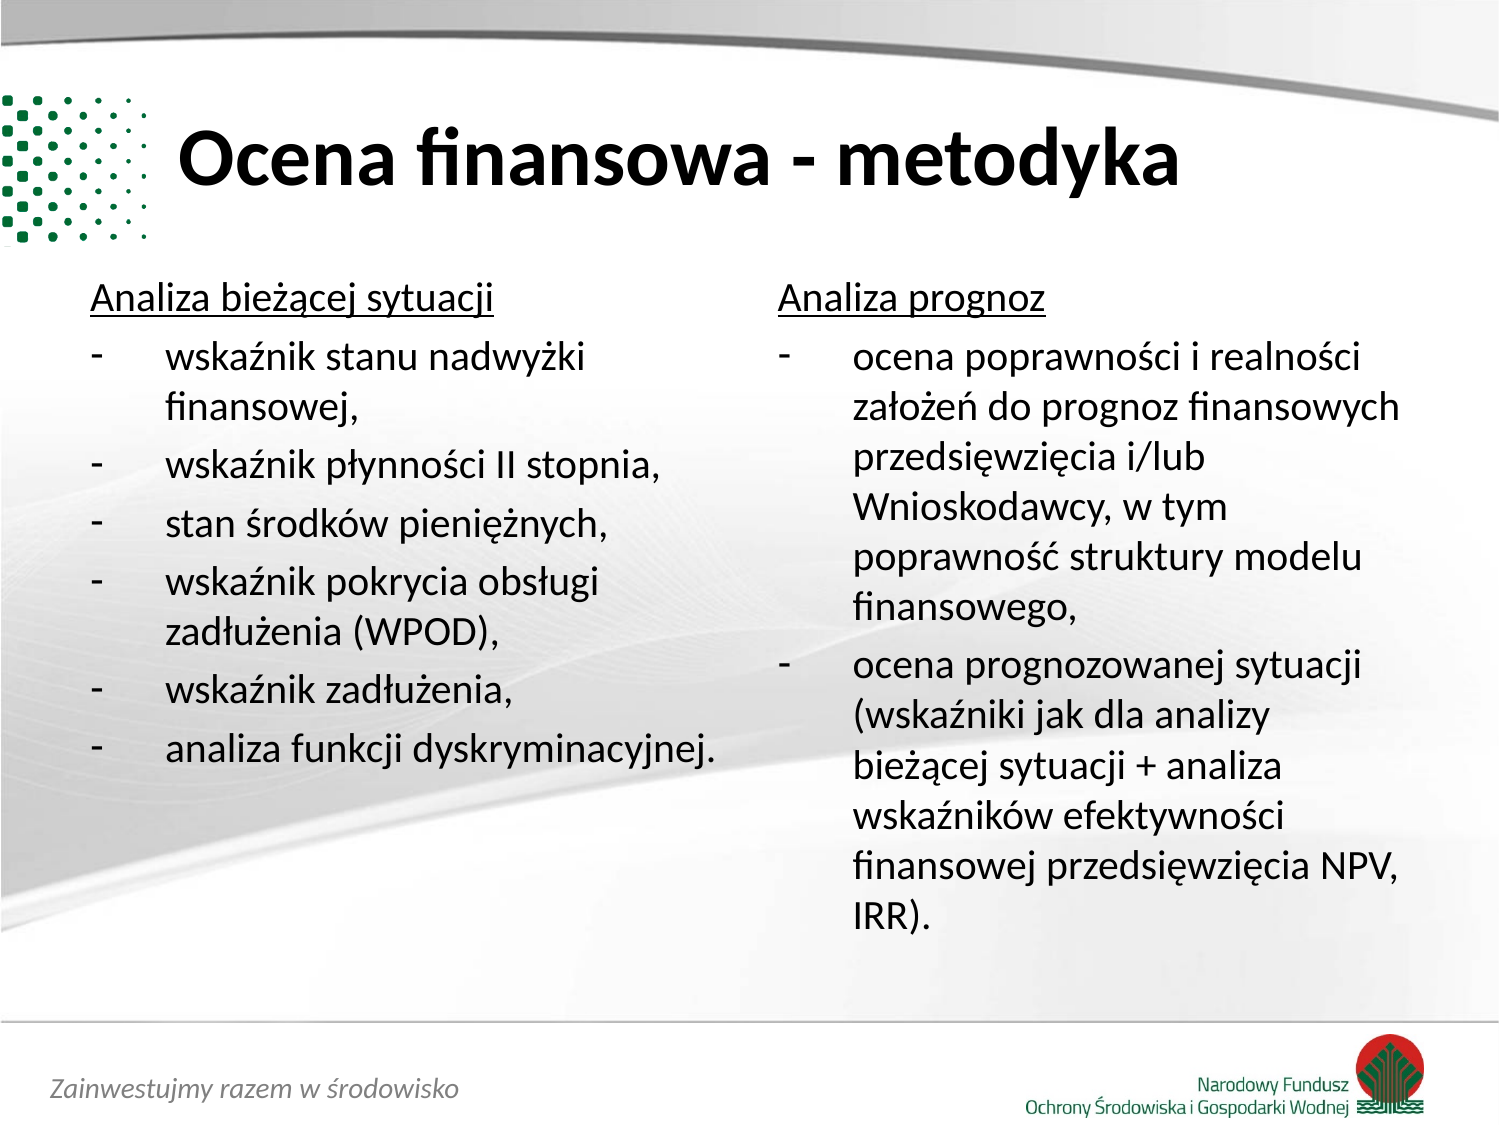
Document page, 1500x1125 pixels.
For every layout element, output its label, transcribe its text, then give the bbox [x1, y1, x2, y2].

picture [0, 0, 1499, 1023]
title Ocena finansowa - metodyka [164, 58, 1425, 247]
picture [1026, 1034, 1424, 1118]
list Analiza prognoz ocena poprawności i realności założeń do prognoz finansowych przedsięwzięcia i/lub Wnioskodawcy, w tym poprawność struktury modelu finansowego, ocena prognozowanej sytuacji (wskaźniki jak dla analizy bieżącej sytuacji + analiza wskaźników efektywności finansowej przedsięwzięcia NPV, IRR). [762, 262, 1425, 1005]
list Analiza bieżącej sytuacji wskaźnik stanu nadwyżki finansowej, wskaźnik płynności II stopnia, stan środków pieniężnych, wskaźnik pokrycia obsługi zadłużenia (WPOD), wskaźnik zadłużenia, analiza funkcji dyskryminacyjnej. [75, 262, 738, 1005]
